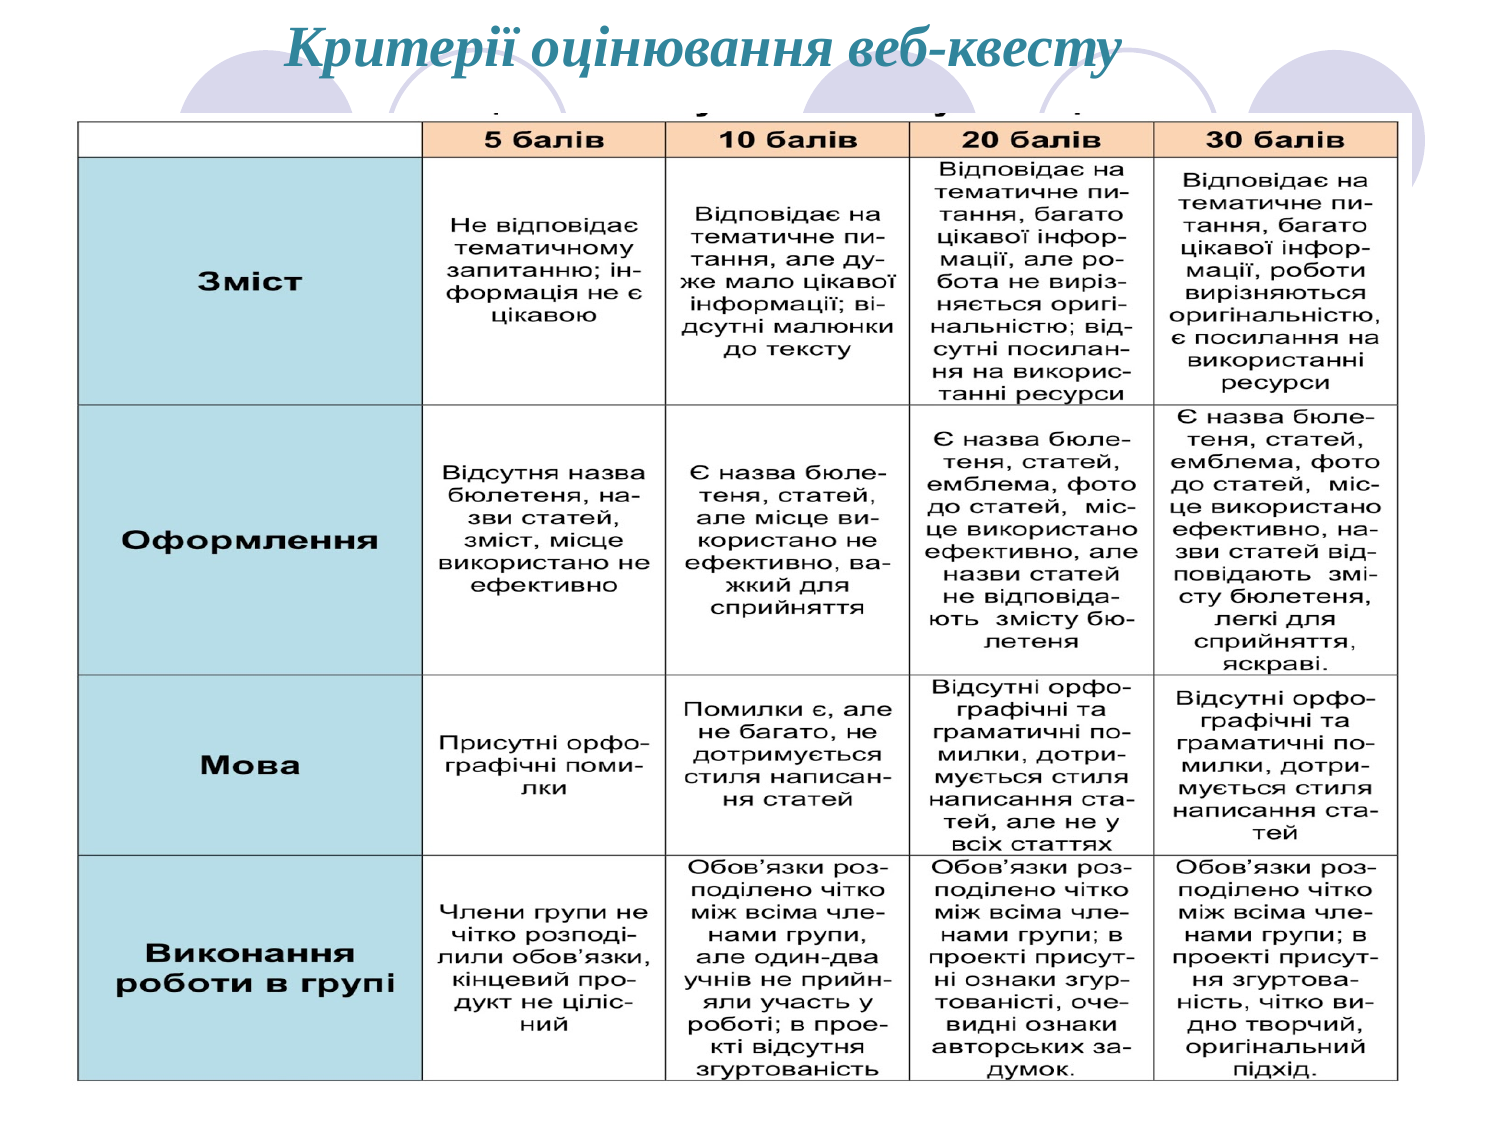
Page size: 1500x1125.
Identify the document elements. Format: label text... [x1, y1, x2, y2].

text_box Критерії оцінювання веб-квесту [269, 0, 1219, 86]
picture [64, 113, 1412, 1091]
